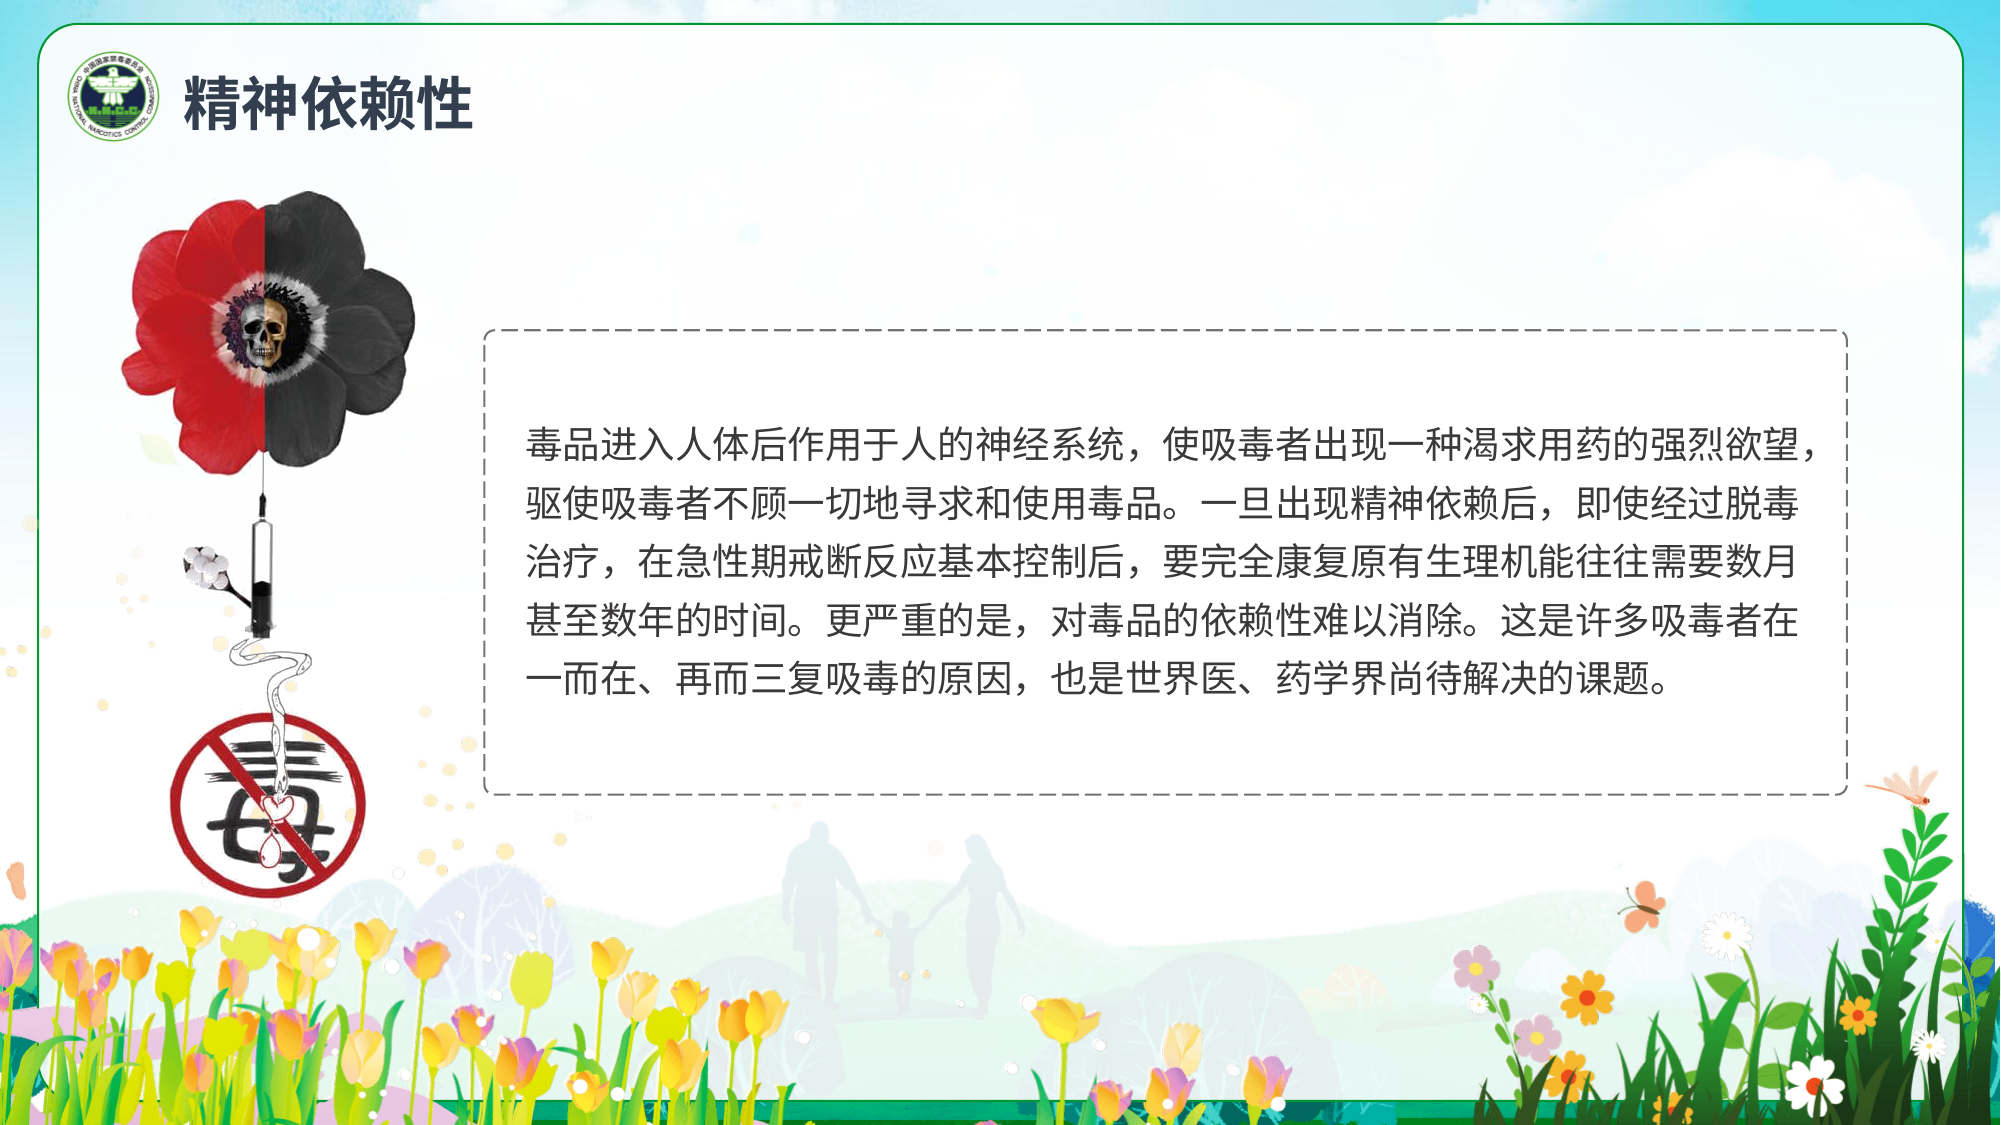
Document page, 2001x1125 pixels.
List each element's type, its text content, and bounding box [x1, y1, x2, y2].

text_box 毒品进入人体后作用于人的神经系统，使吸毒者出现一种渴求用药的强烈欲望，驱使吸毒者不顾一切地寻求和使用毒品。一旦出现精神依赖后，即使经过脱毒治疗，在急性期戒断反应基本控制后，要完全康复原有生理机能往往需要数月甚至数年的时间。更严重的是，对毒品的依赖性难以消除。这是许多吸毒者在一而在、再而三复吸毒的原因，也是世界医、药学界尚待解决的课题。 [510, 400, 1822, 593]
picture [0, 0, 2001, 1125]
text_box [484, 330, 1847, 795]
text_box 精神依赖性 [168, 59, 1687, 146]
